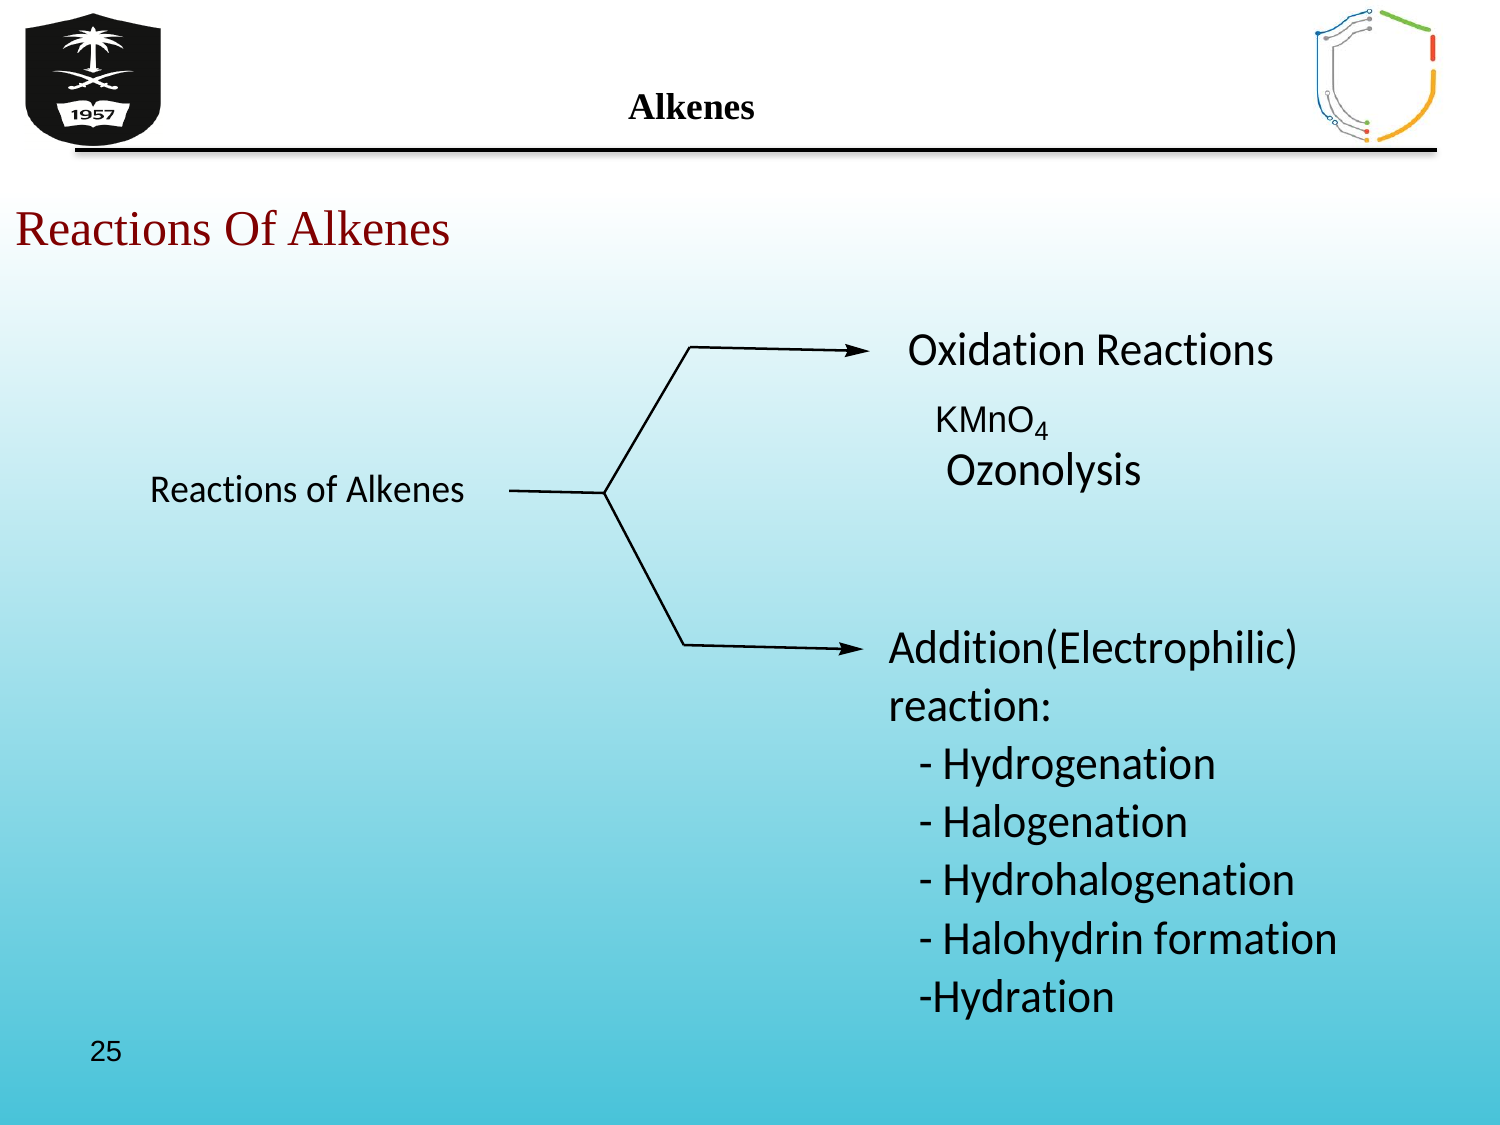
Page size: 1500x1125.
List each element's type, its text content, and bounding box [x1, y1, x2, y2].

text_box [149, 313, 1338, 1026]
text_box Alkenes [613, 74, 771, 135]
picture [1287, 0, 1463, 165]
title Reactions Of Alkenes [0, 149, 775, 300]
picture [24, 12, 163, 151]
text_box 25 [75, 1024, 425, 1103]
